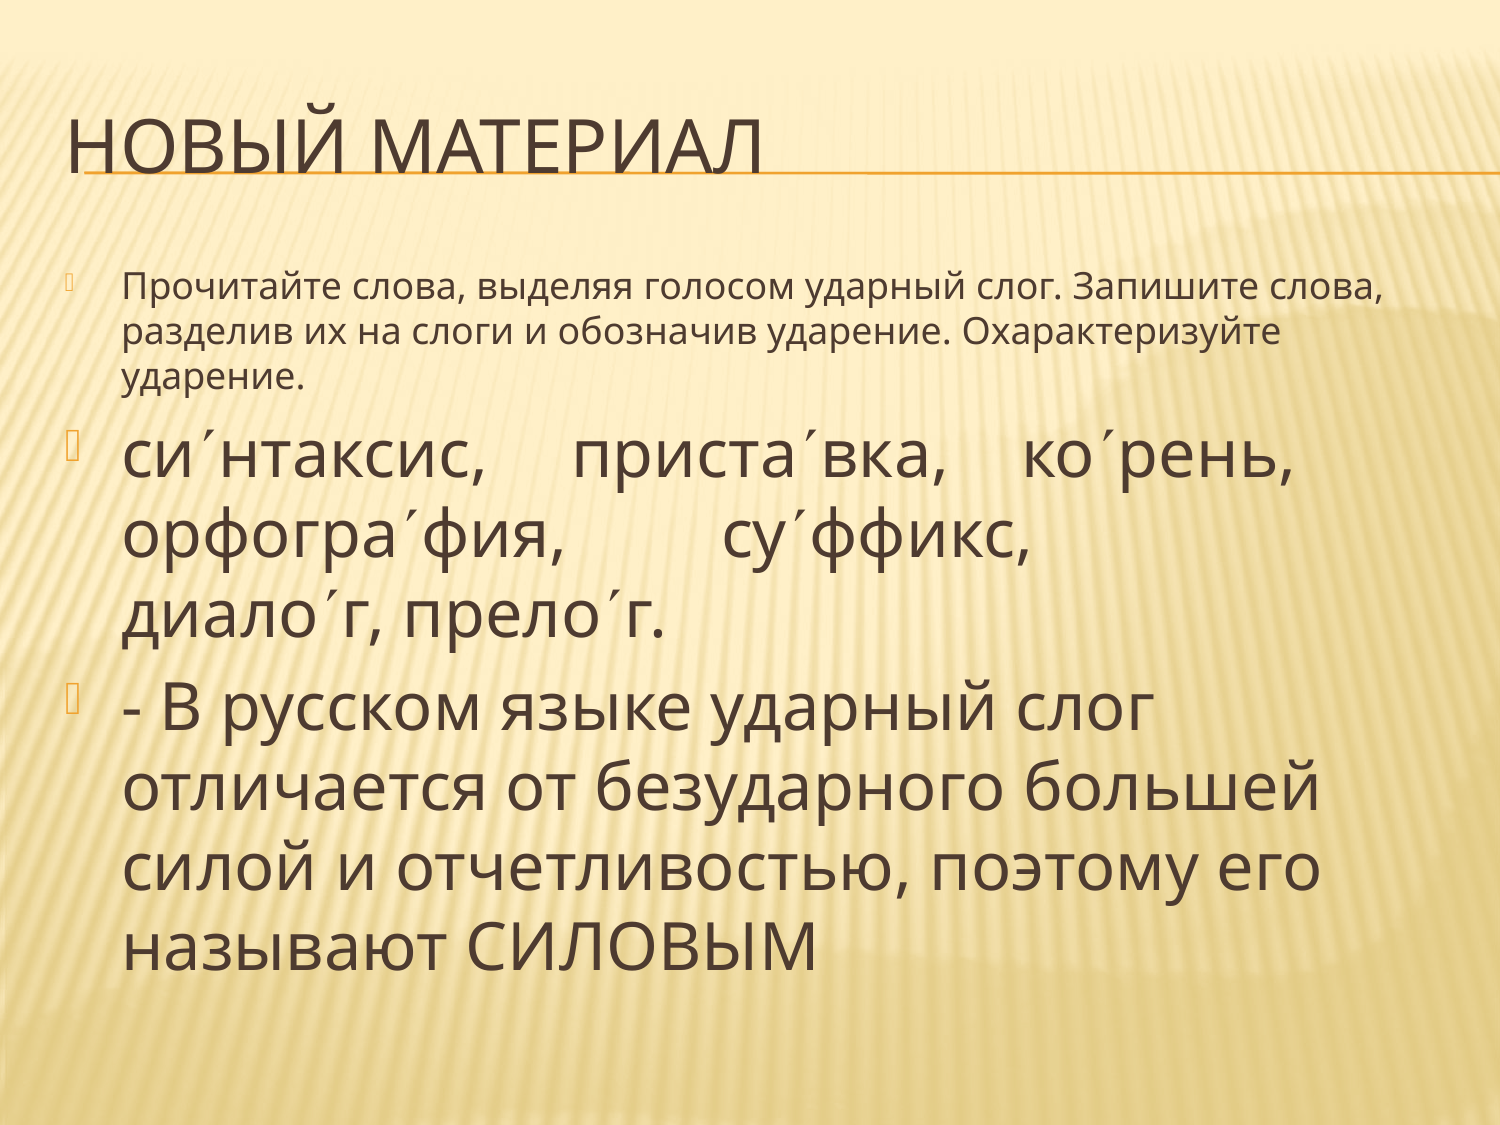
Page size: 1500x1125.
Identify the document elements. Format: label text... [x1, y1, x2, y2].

list Прочитайте слова, выделяя голосом ударный слог. Запишите слова, разделив их на слоги и обозначив ударение. Охарактеризуйте ударение. синтаксис, приставка, корень, орфография, суффикс, диалог, прелог. - В русском языке ударный слог отличается от безударного большей силой и отчетливостью, поэтому его называют СИЛОВЫМ [50, 254, 1475, 998]
title Новый материал [50, 75, 1475, 213]
